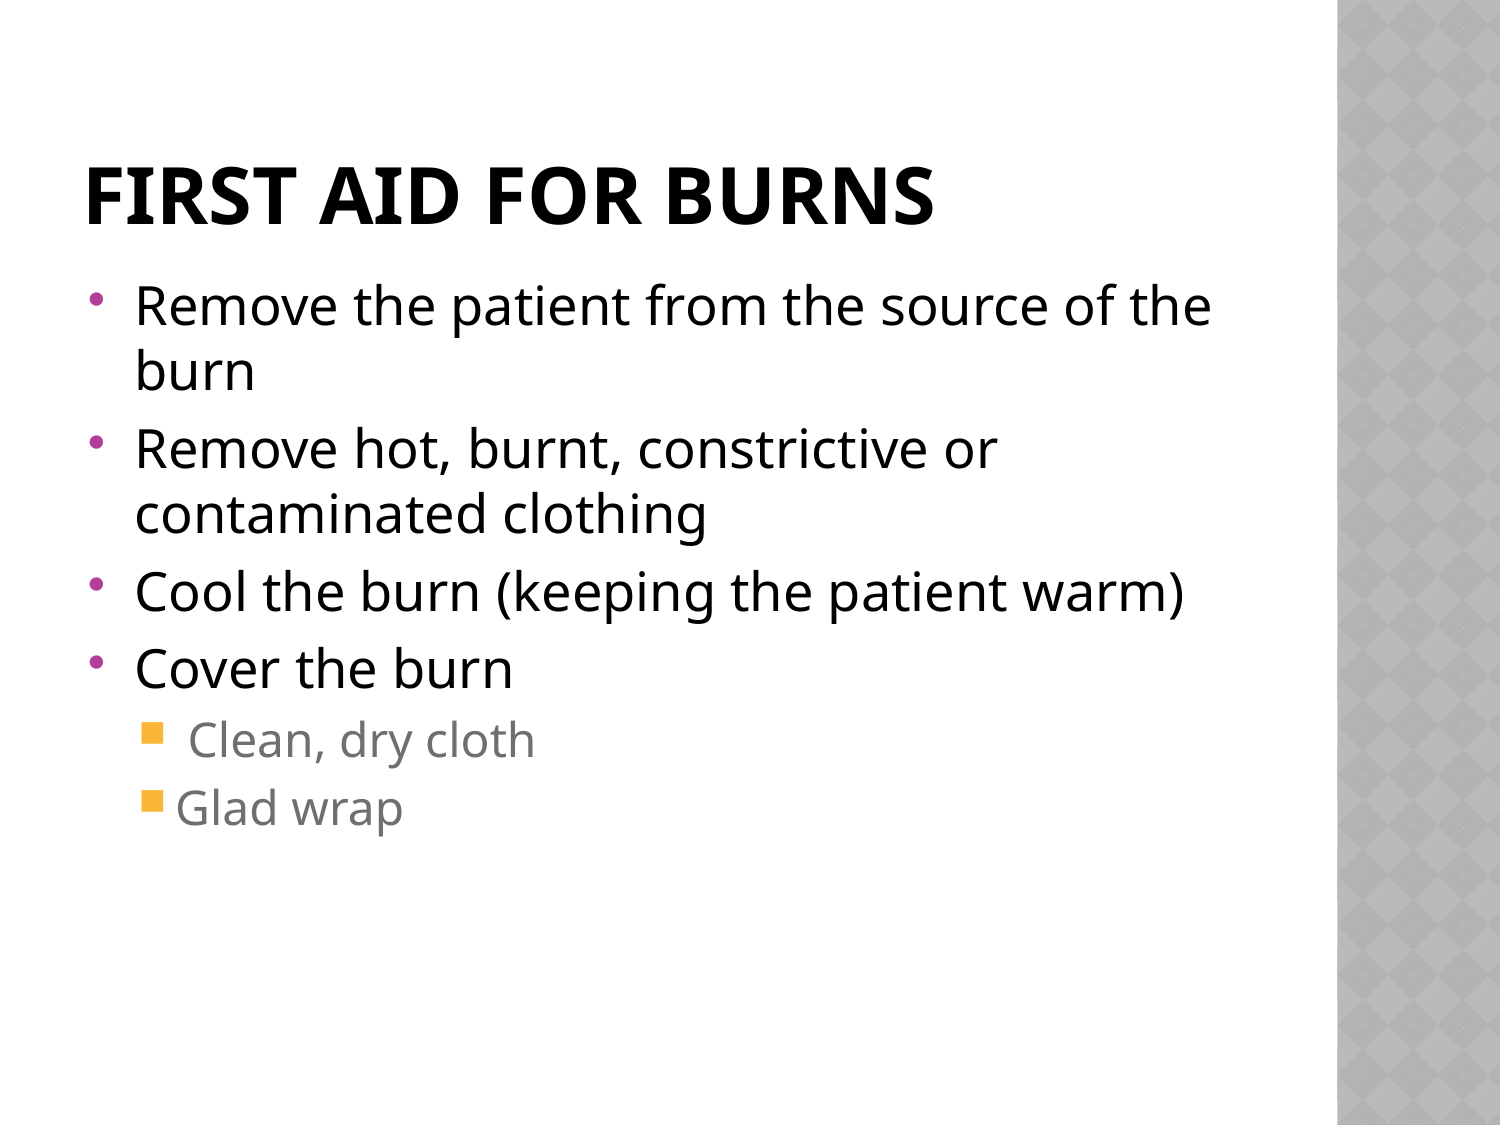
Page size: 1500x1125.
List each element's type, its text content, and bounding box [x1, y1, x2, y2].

title First Aid for Burns [75, 52, 1263, 240]
list Remove the patient from the source of the burn Remove hot, burnt, constrictive or contaminated clothing Cool the burn (keeping the patient warm) Cover the burn Clean, dry cloth Glad wrap [75, 264, 1263, 1059]
